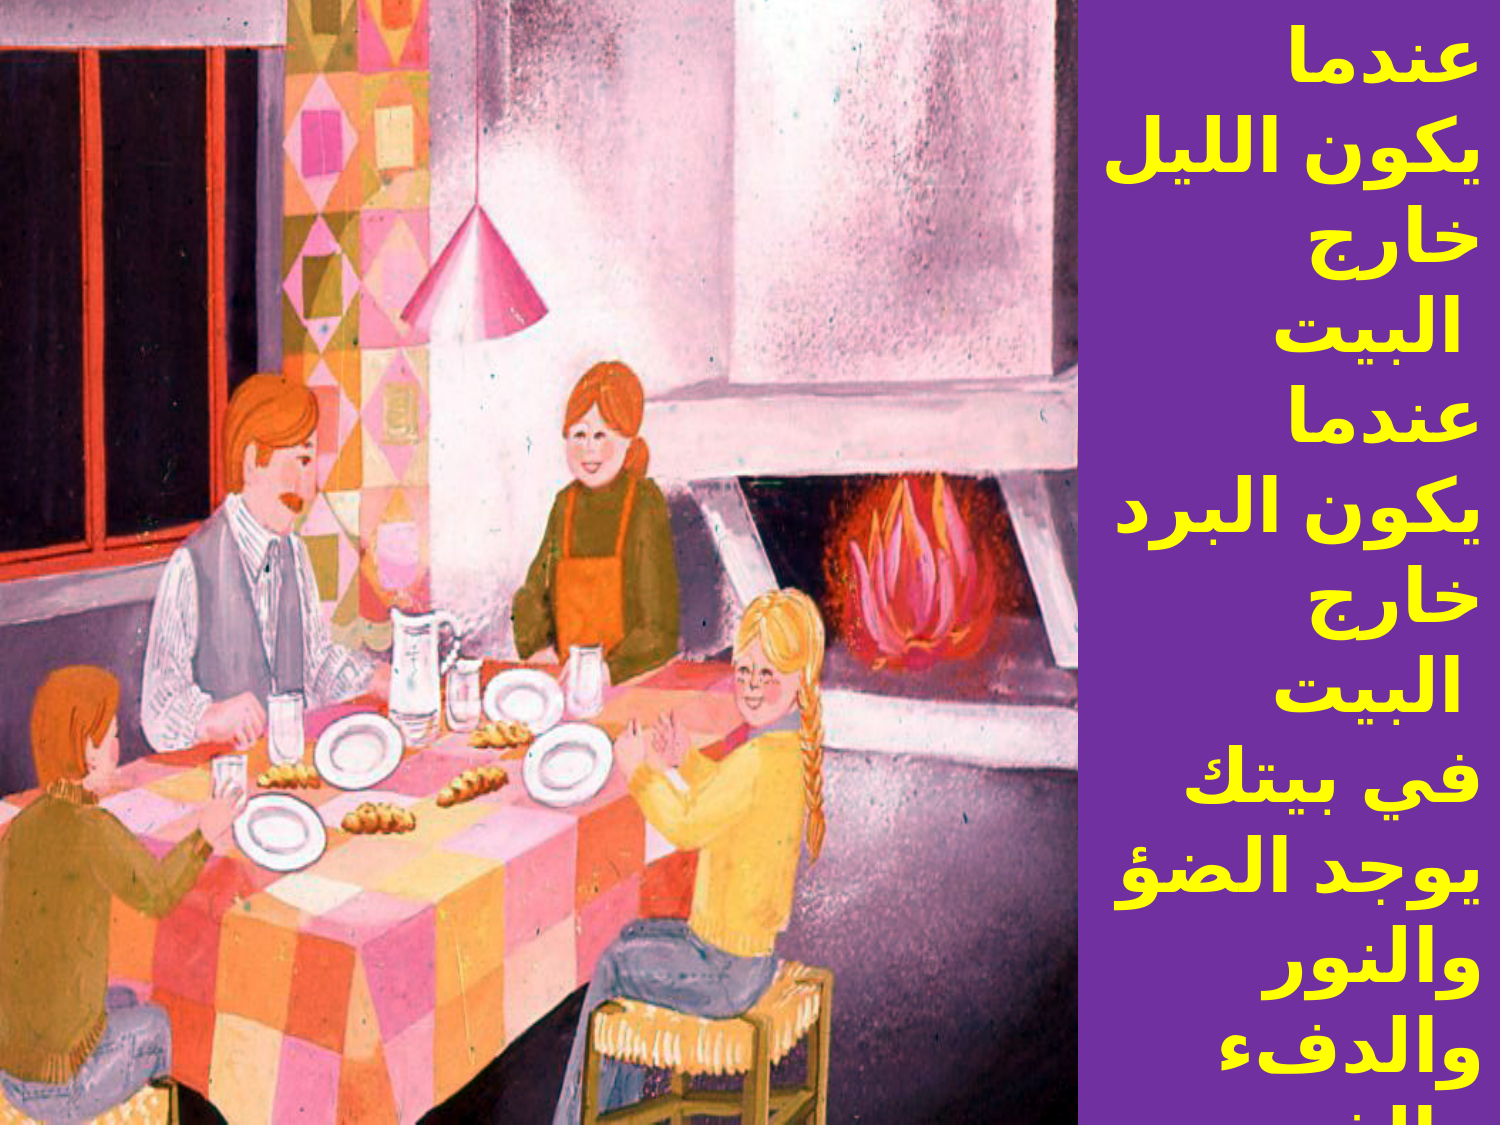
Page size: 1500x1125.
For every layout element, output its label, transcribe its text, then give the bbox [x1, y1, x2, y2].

text_box عندما يكون الليل خارج البيت عندما يكون البرد خارج البيت في بيتك يوجد الضؤ والنور والدفء والفرح لأنكم جميعا مجتمعين معا في البيت. [1079, 0, 1500, 1125]
picture [0, 0, 1079, 1125]
